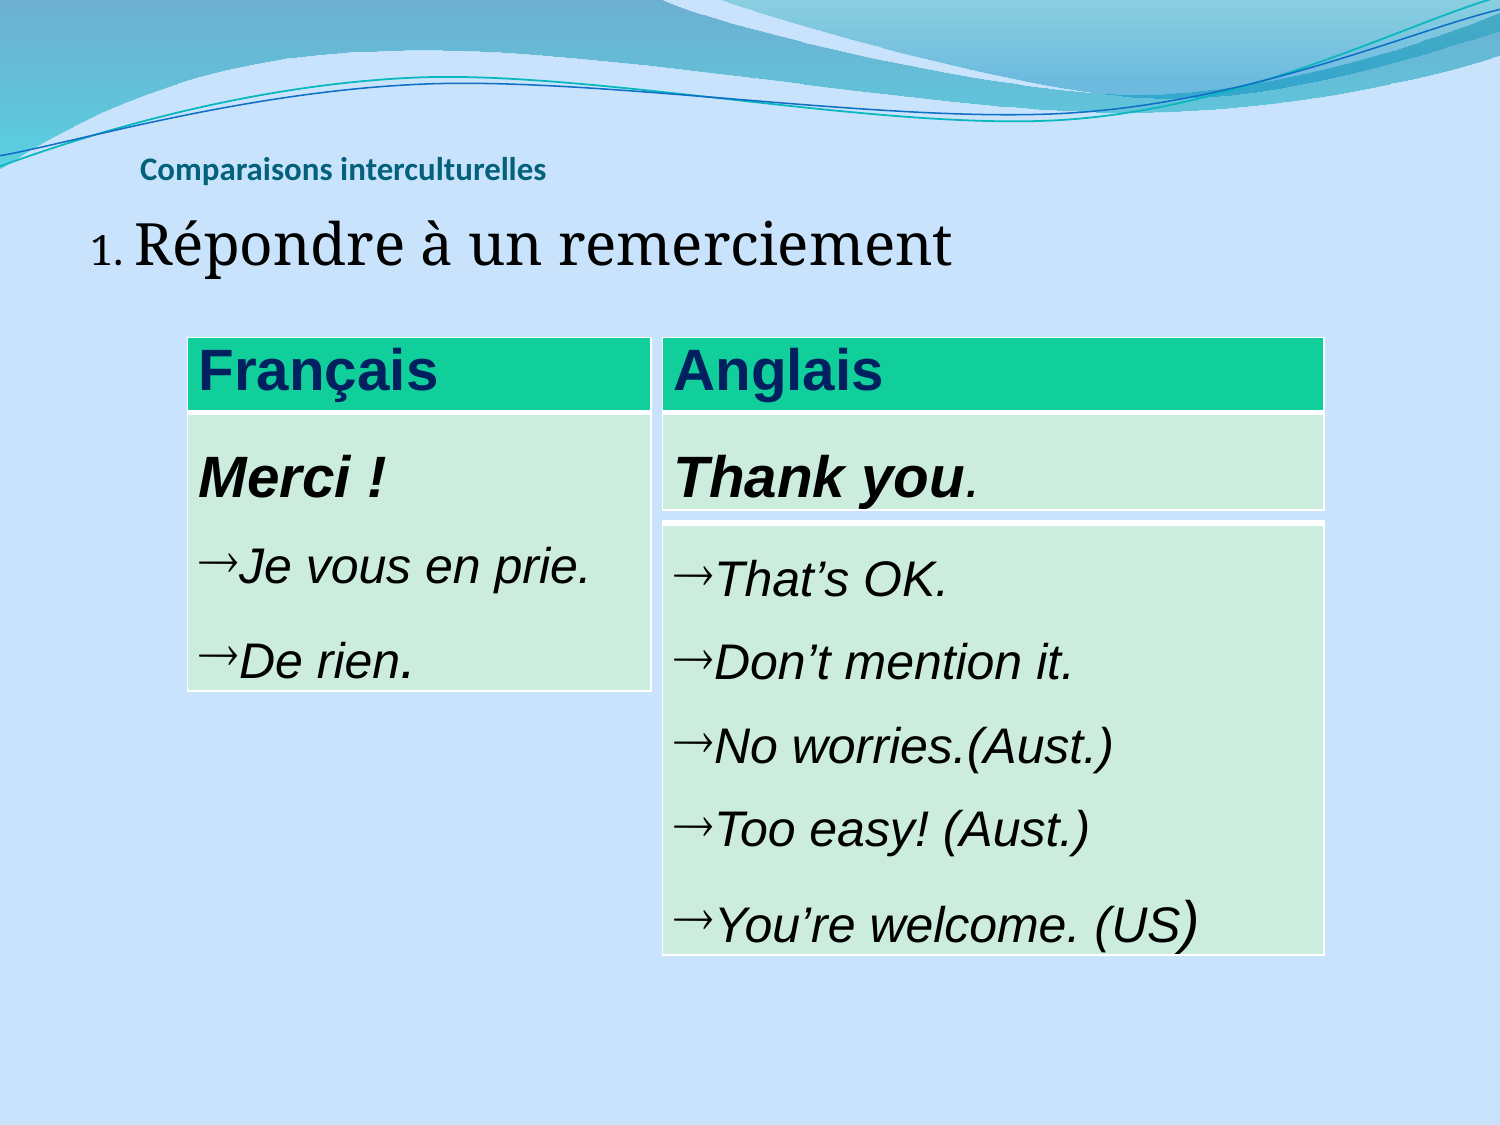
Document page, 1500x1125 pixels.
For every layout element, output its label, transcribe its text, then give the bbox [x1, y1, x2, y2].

table_header Anglais [663, 338, 1323, 410]
title Comparaisons interculturelles [87, 74, 1438, 188]
table_header That’s OK. Don’t mention it. No worries.(Aust.) Too easy! (Aust.) You’re welcome. (US) [663, 526, 1323, 954]
list 1. Répondre à un remerciement [74, 199, 1426, 1006]
table_header Français [188, 338, 650, 410]
table_cell Thank you. [663, 415, 1323, 509]
table_cell Merci ! Je vous en prie. De rien. [188, 415, 650, 690]
